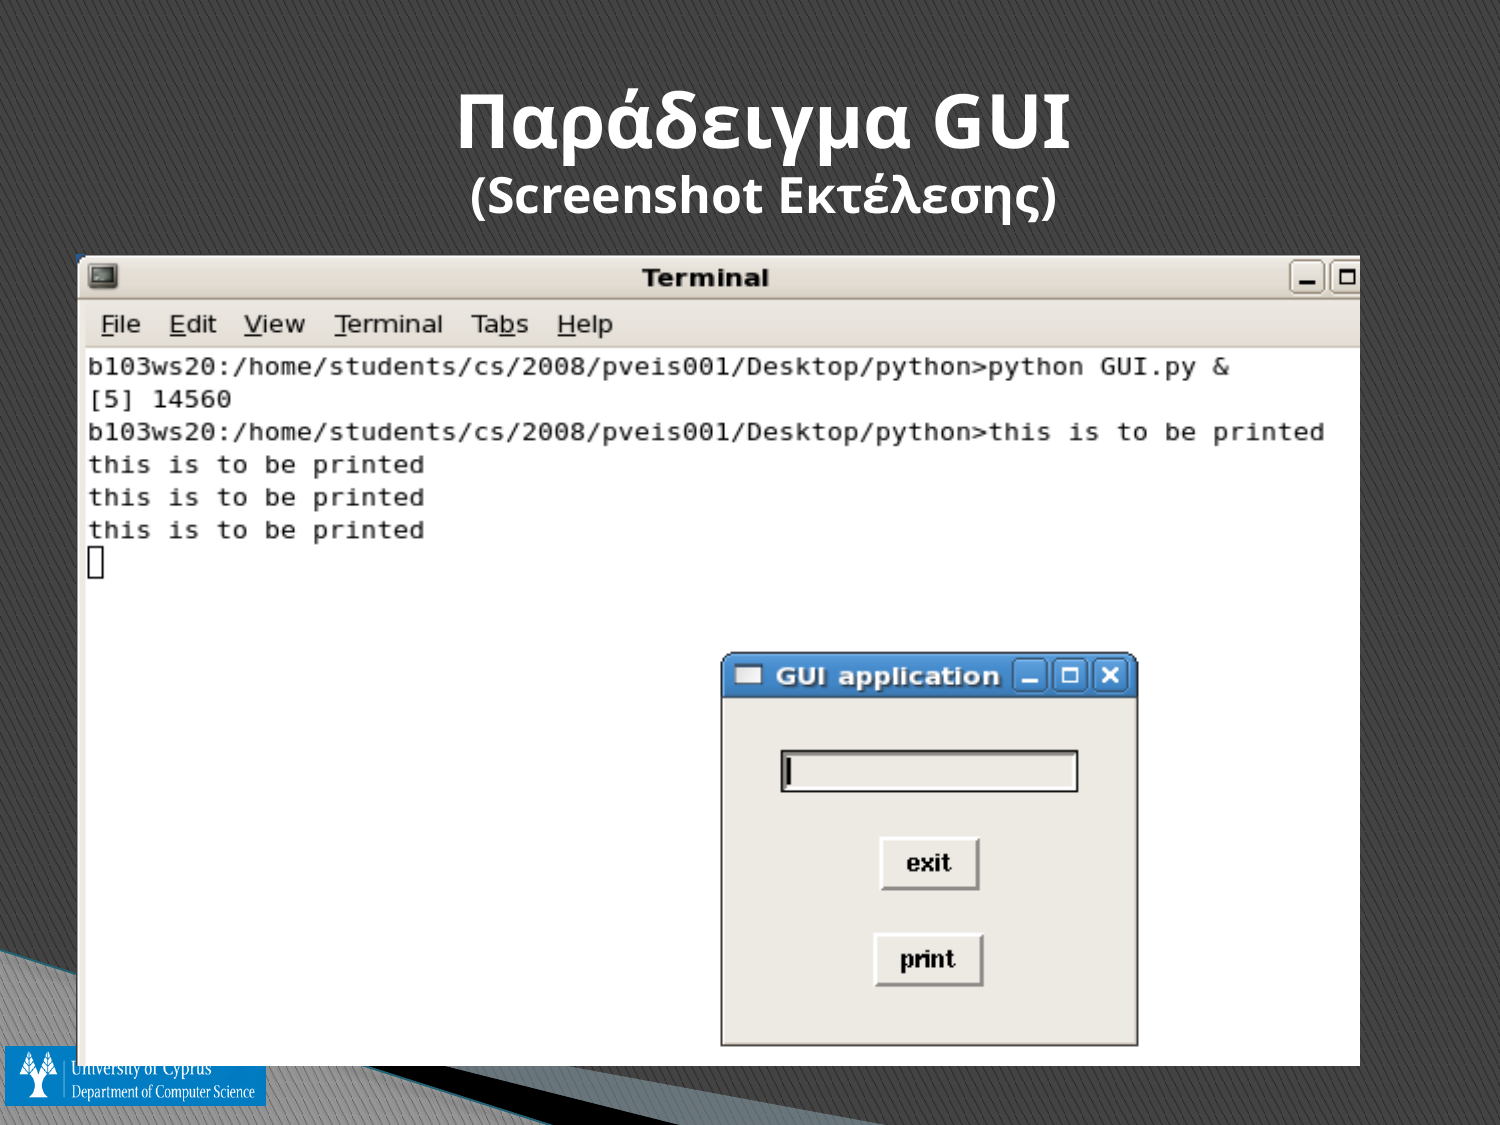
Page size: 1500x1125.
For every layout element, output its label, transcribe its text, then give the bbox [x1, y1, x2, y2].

picture [5, 254, 1360, 1107]
title Παράδειγμα GUI (Screenshot Εκτέλεσης) [88, 54, 1439, 243]
